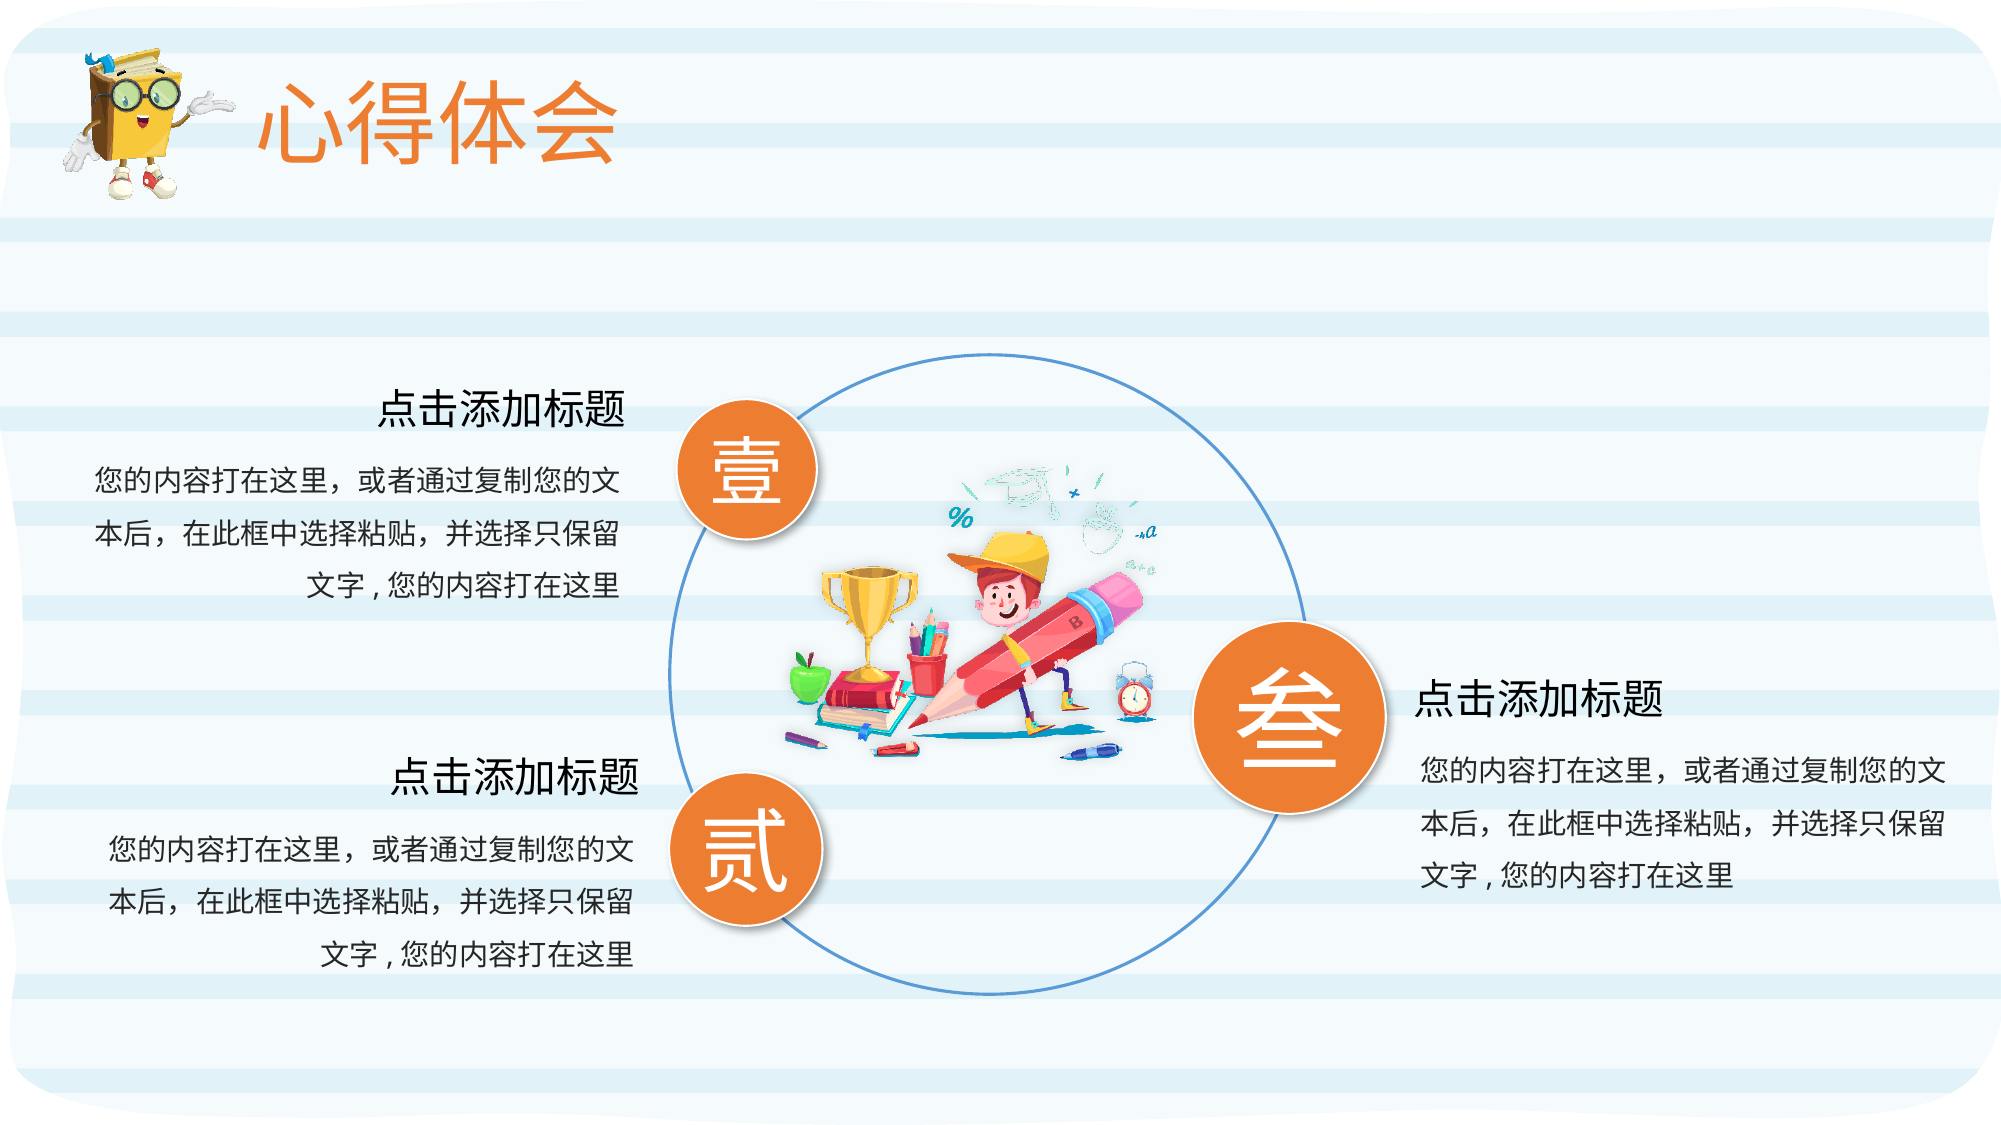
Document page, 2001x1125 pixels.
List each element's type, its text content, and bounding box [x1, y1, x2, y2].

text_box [65, 743, 655, 955]
text_box 贰 [668, 771, 824, 927]
picture [755, 435, 1181, 782]
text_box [1398, 665, 1990, 877]
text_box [55, 44, 782, 204]
text_box [669, 533, 755, 792]
text_box 叁 [1191, 619, 1387, 815]
text_box [792, 354, 1305, 995]
text_box 壹 [675, 398, 810, 541]
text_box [51, 375, 642, 587]
